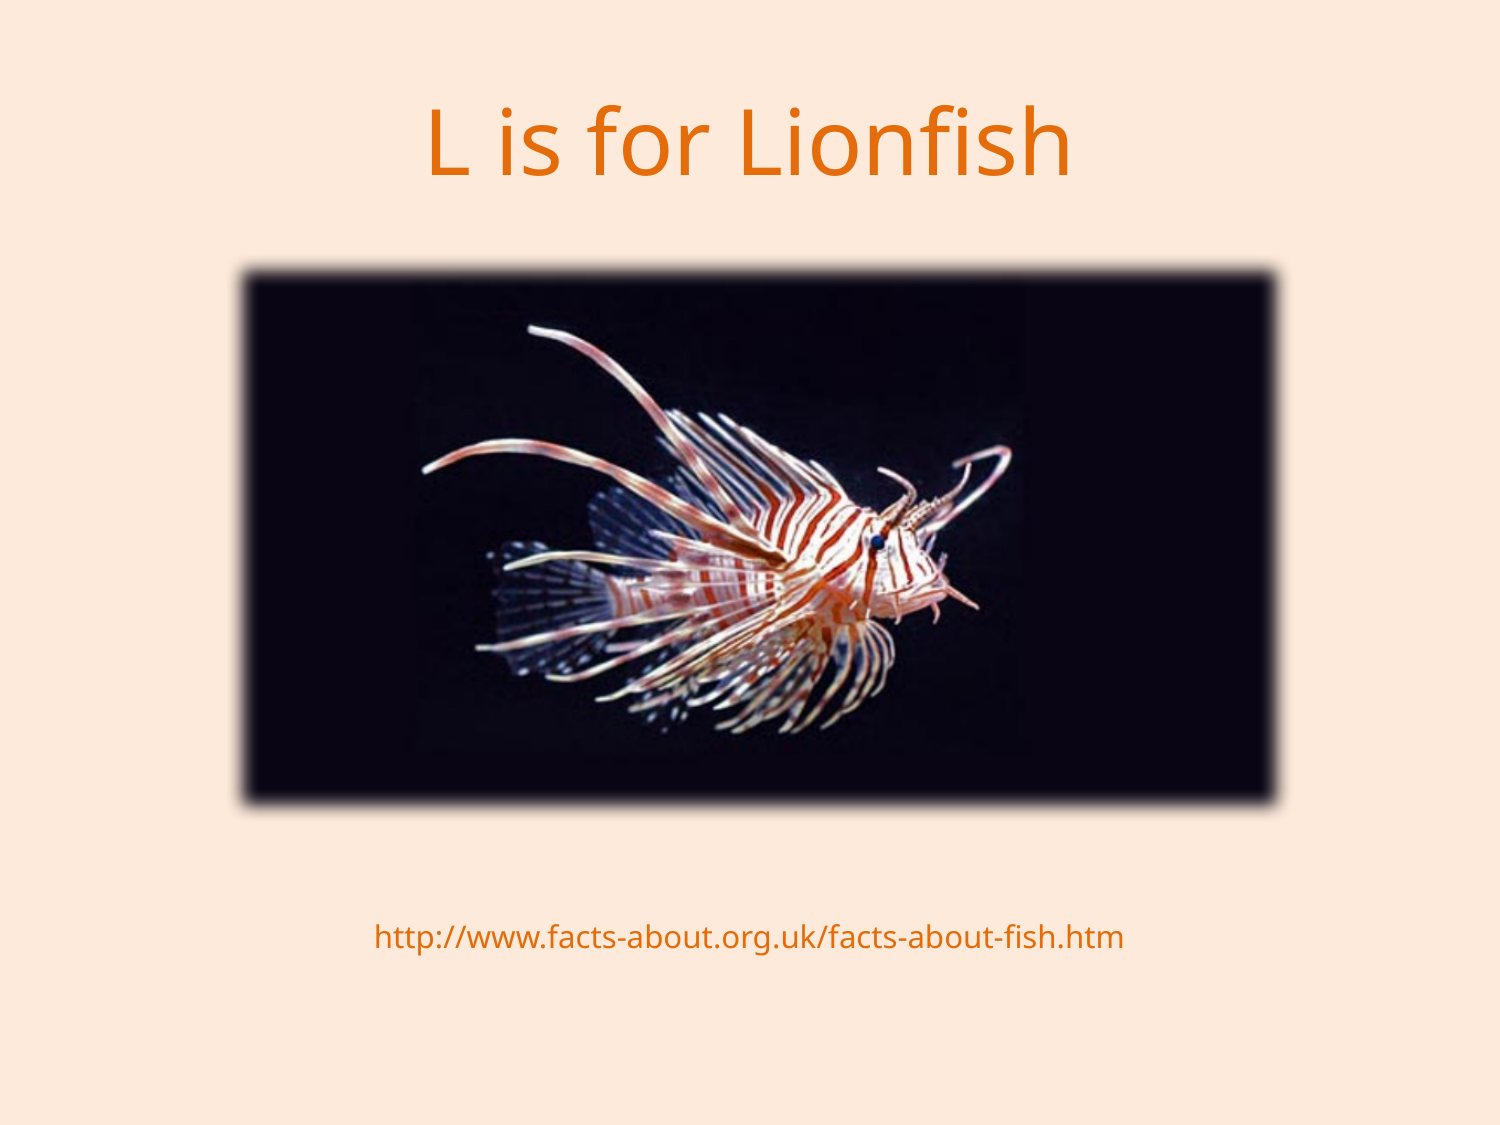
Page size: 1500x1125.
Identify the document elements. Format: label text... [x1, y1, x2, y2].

title L is for Lionfish [75, 45, 1425, 233]
list http://www.facts-about.org.uk/facts-about-fish.htm [75, 262, 1425, 1005]
picture [224, 253, 1294, 823]
